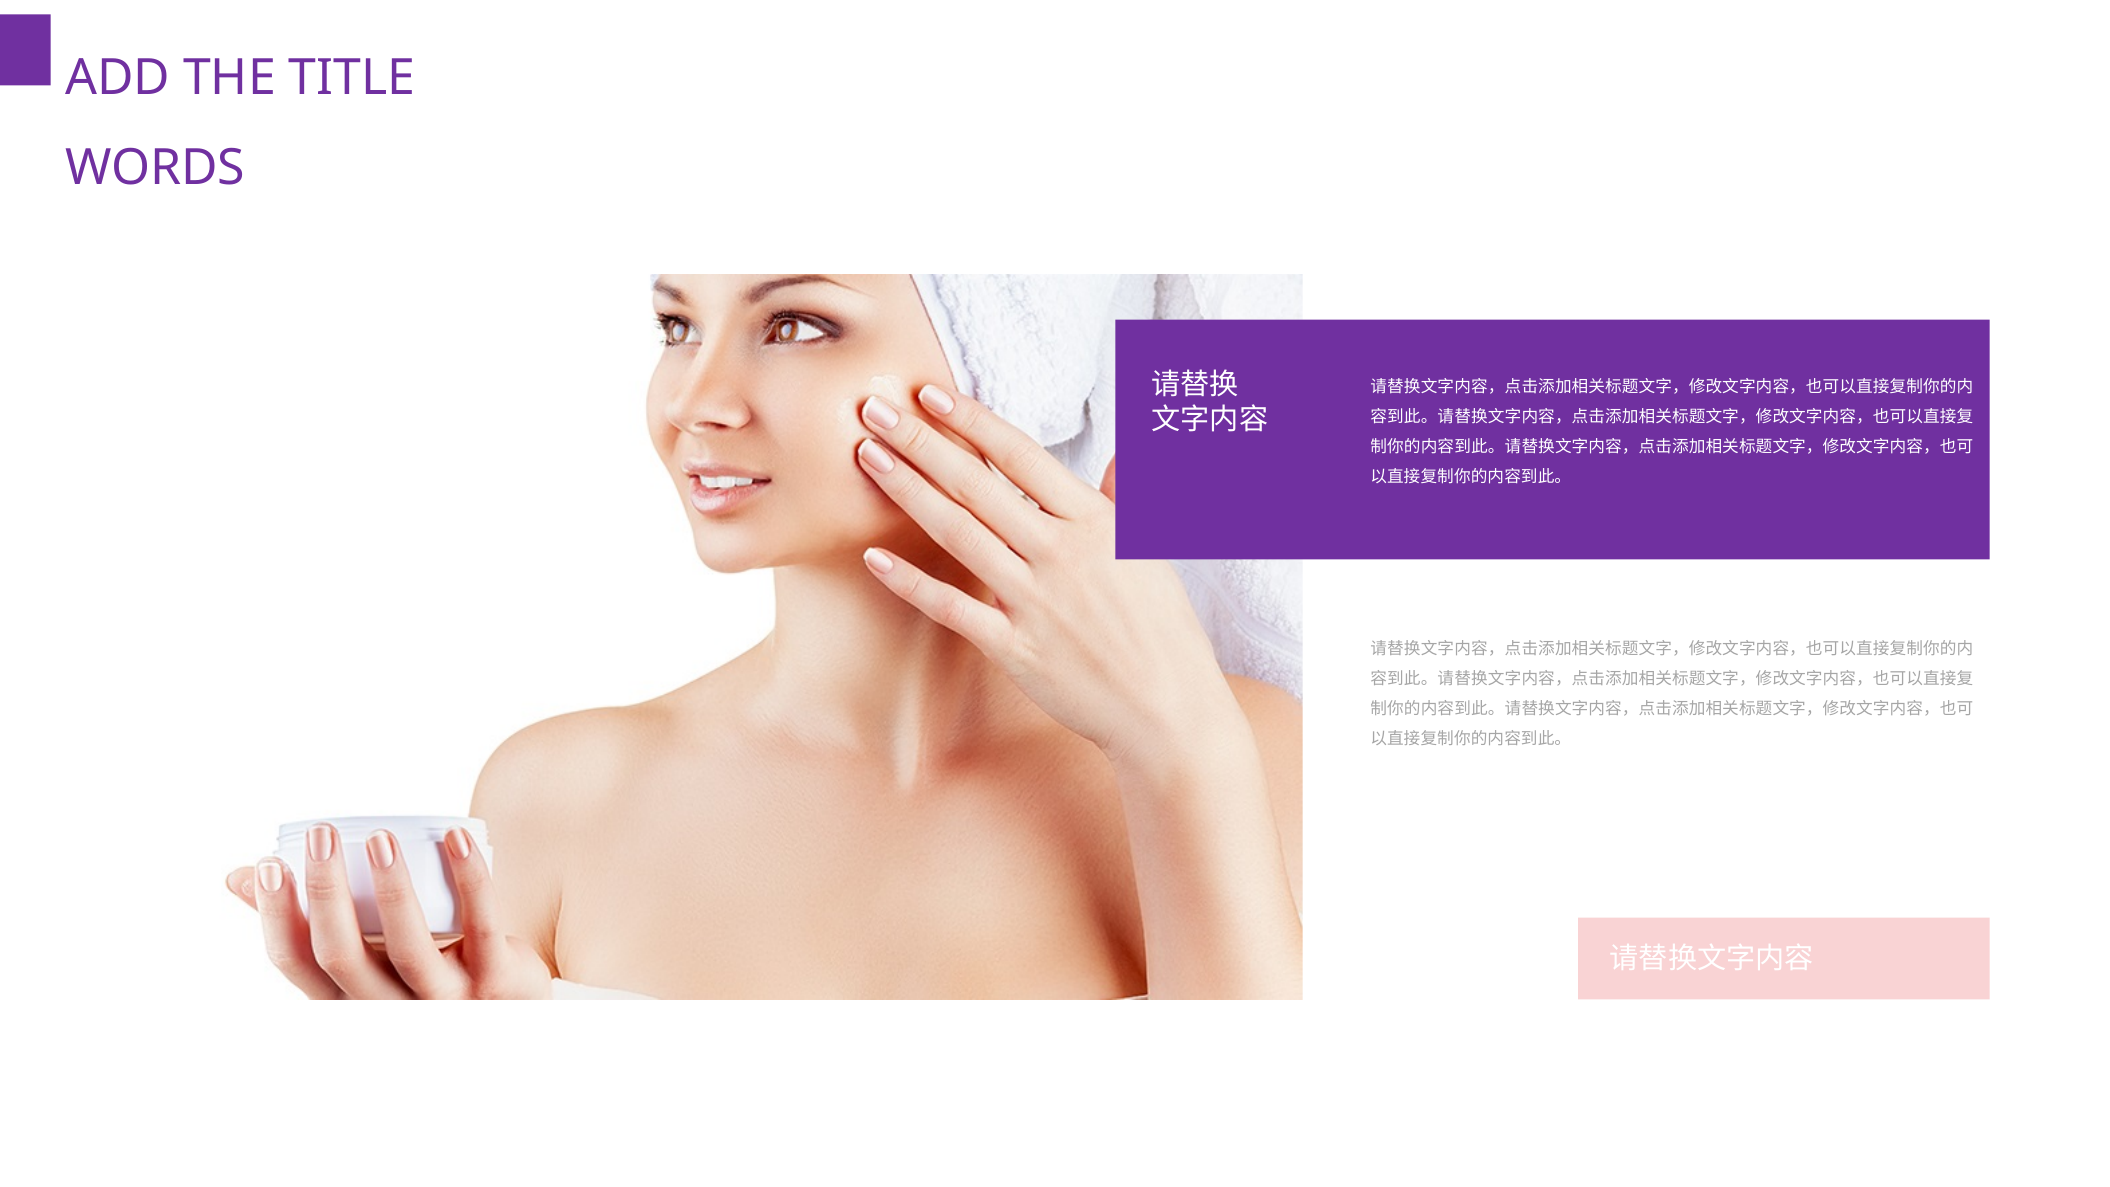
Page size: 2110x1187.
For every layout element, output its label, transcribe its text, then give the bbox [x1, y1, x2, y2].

text_box [50, 273, 1304, 1000]
text_box ADD THE TITLE WORDS [50, 7, 583, 202]
text_box [1114, 319, 1991, 561]
text_box 请替换文字内容，点击添加相关标题文字，修改文字内容，也可以直接复制你的内容到此。请替换文字内容，点击添加相关标题文字，修改文字内容，也可以直接复制你的内容到此。请替换文字内容，点击添加相关标题文字，修改文字内容，也可以直接复制你的内容到此。 [1354, 620, 1990, 814]
text_box 请替换文字内容 [1593, 931, 1858, 983]
text_box 请替换文字内容，点击添加相关标题文字，修改文字内容，也可以直接复制你的内容到此。请替换文字内容，点击添加相关标题文字，修改文字内容，也可以直接复制你的内容到此。请替换文字内容，点击添加相关标题文字，修改文字内容，也可以直接复制你的内容到此。 [1354, 357, 1990, 551]
text_box [1577, 917, 1991, 1000]
text_box 请替换 文字内容 [1135, 357, 1315, 455]
